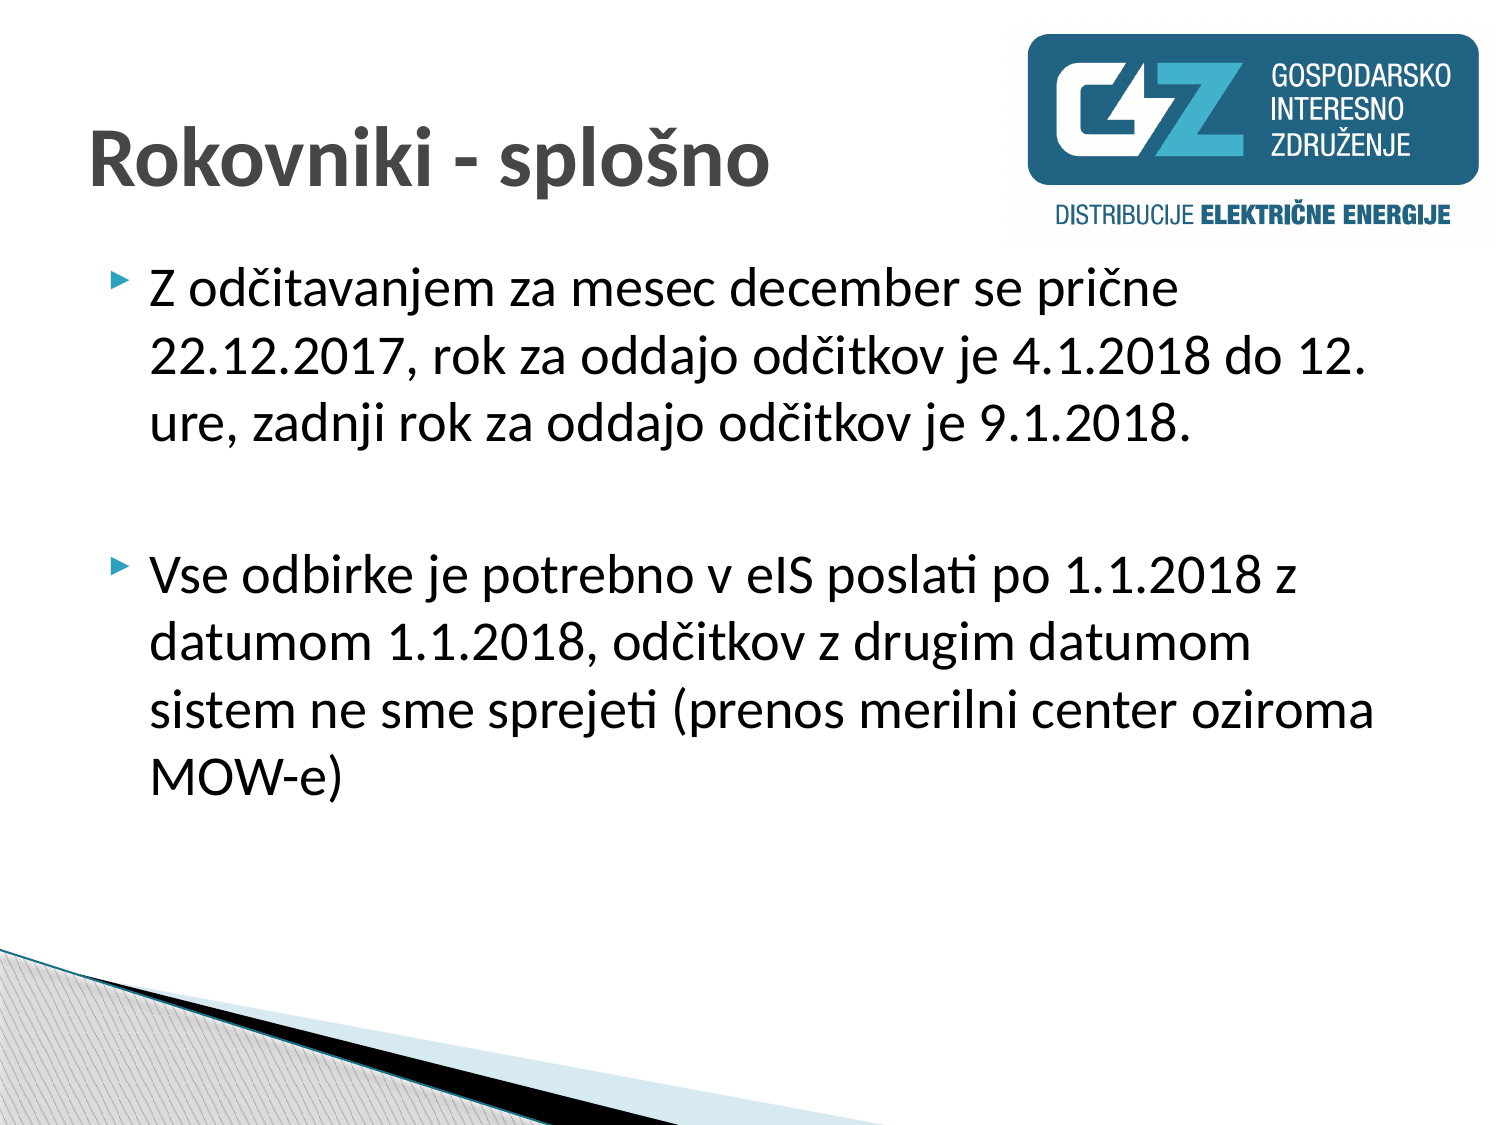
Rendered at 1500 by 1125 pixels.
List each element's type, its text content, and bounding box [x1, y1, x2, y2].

list Z odčitavanjem za mesec december se prične 22.12.2017, rok za oddajo odčitkov je 4.1.2018 do 12. ure, zadnji rok za oddajo odčitkov je 9.1.2018. Vse odbirke je potrebno v eIS poslati po 1.1.2018 z datumom 1.1.2018, odčitkov z drugim datumom sistem ne sme sprejeti (prenos merilni center oziroma MOW-e) [75, 243, 1425, 986]
title Rokovniki - splošno [73, 58, 995, 247]
picture [1001, 18, 1495, 247]
